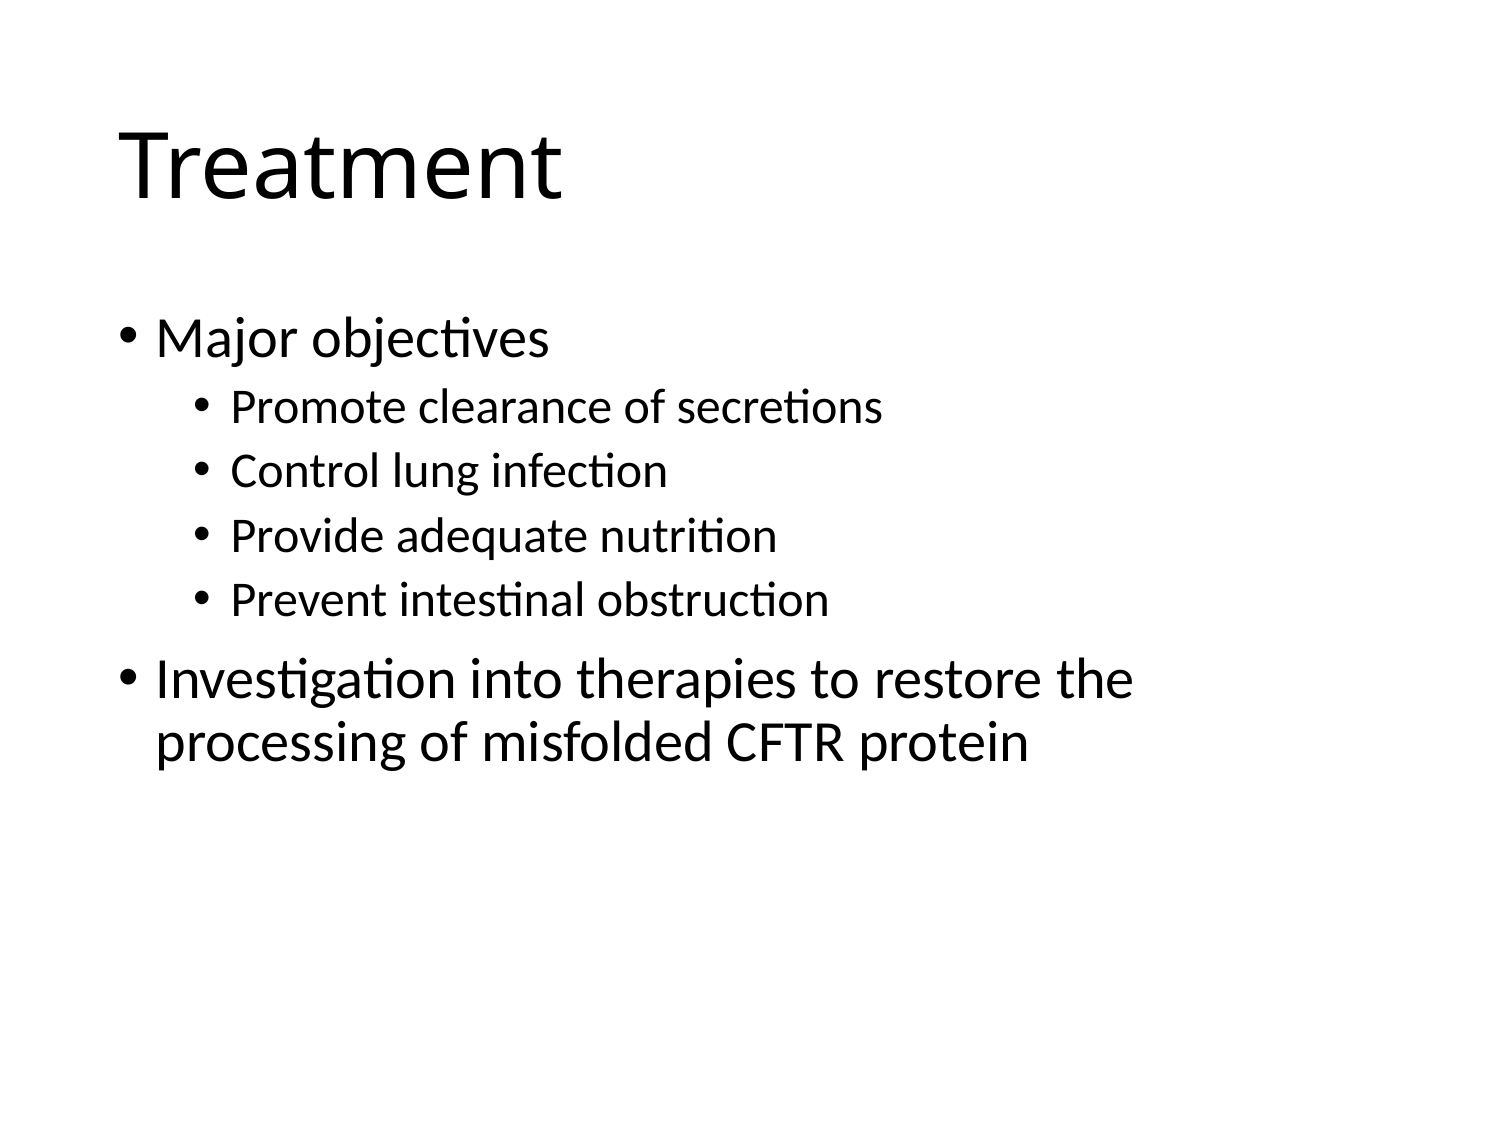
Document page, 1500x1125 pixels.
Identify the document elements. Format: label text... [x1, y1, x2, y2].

title Treatment [103, 59, 1397, 278]
list Major objectives Promote clearance of secretions Control lung infection Provide adequate nutrition Prevent intestinal obstruction Investigation into therapies to restore the processing of misfolded CFTR protein [103, 299, 1397, 1014]
